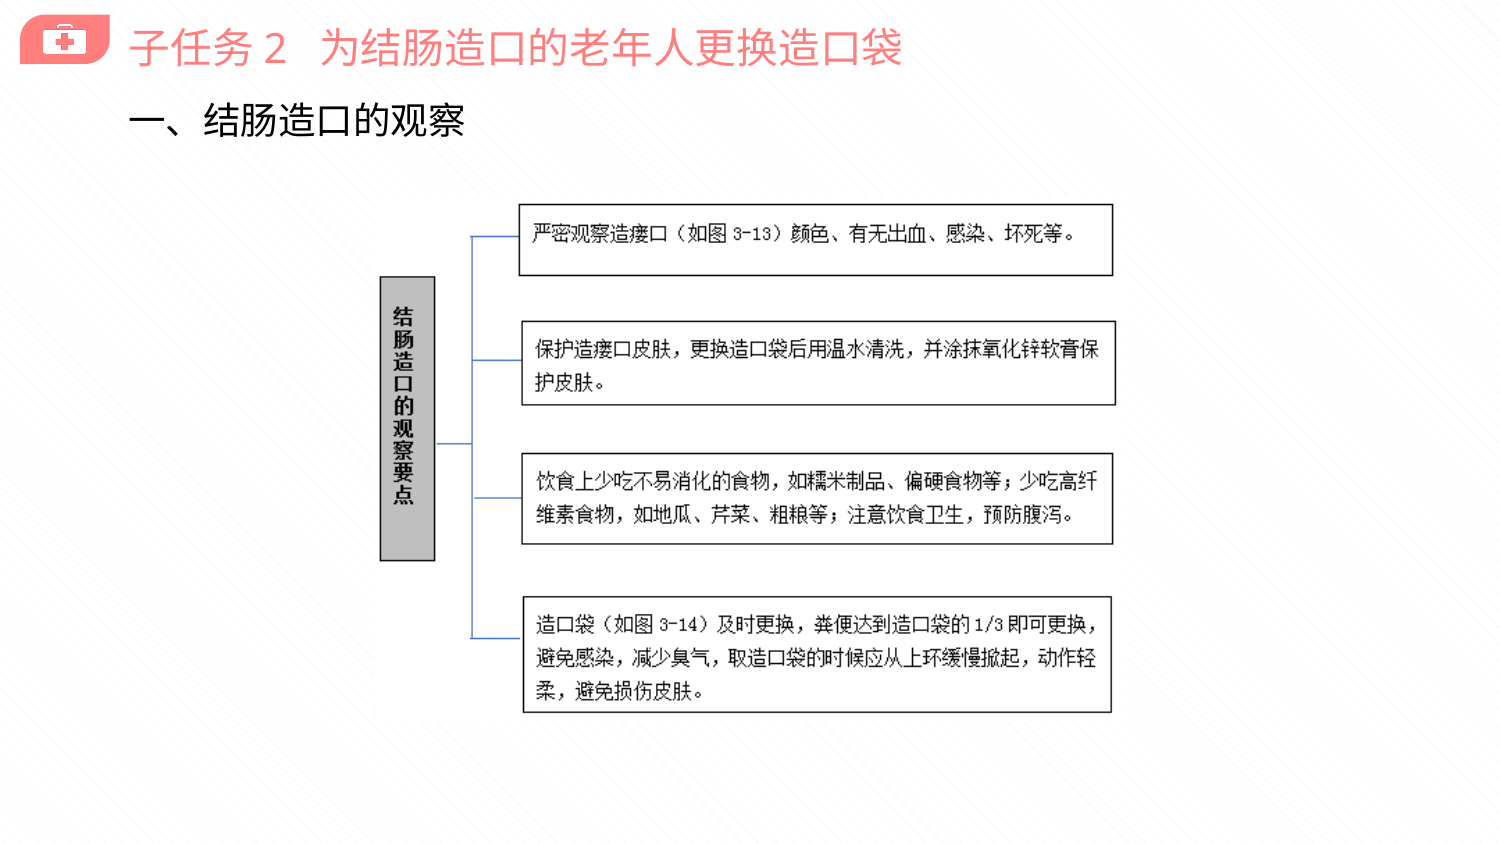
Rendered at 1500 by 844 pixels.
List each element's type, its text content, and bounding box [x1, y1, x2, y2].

text_box 一、结肠造口的观察 [113, 89, 803, 150]
picture [374, 196, 1126, 721]
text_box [19, 14, 971, 81]
